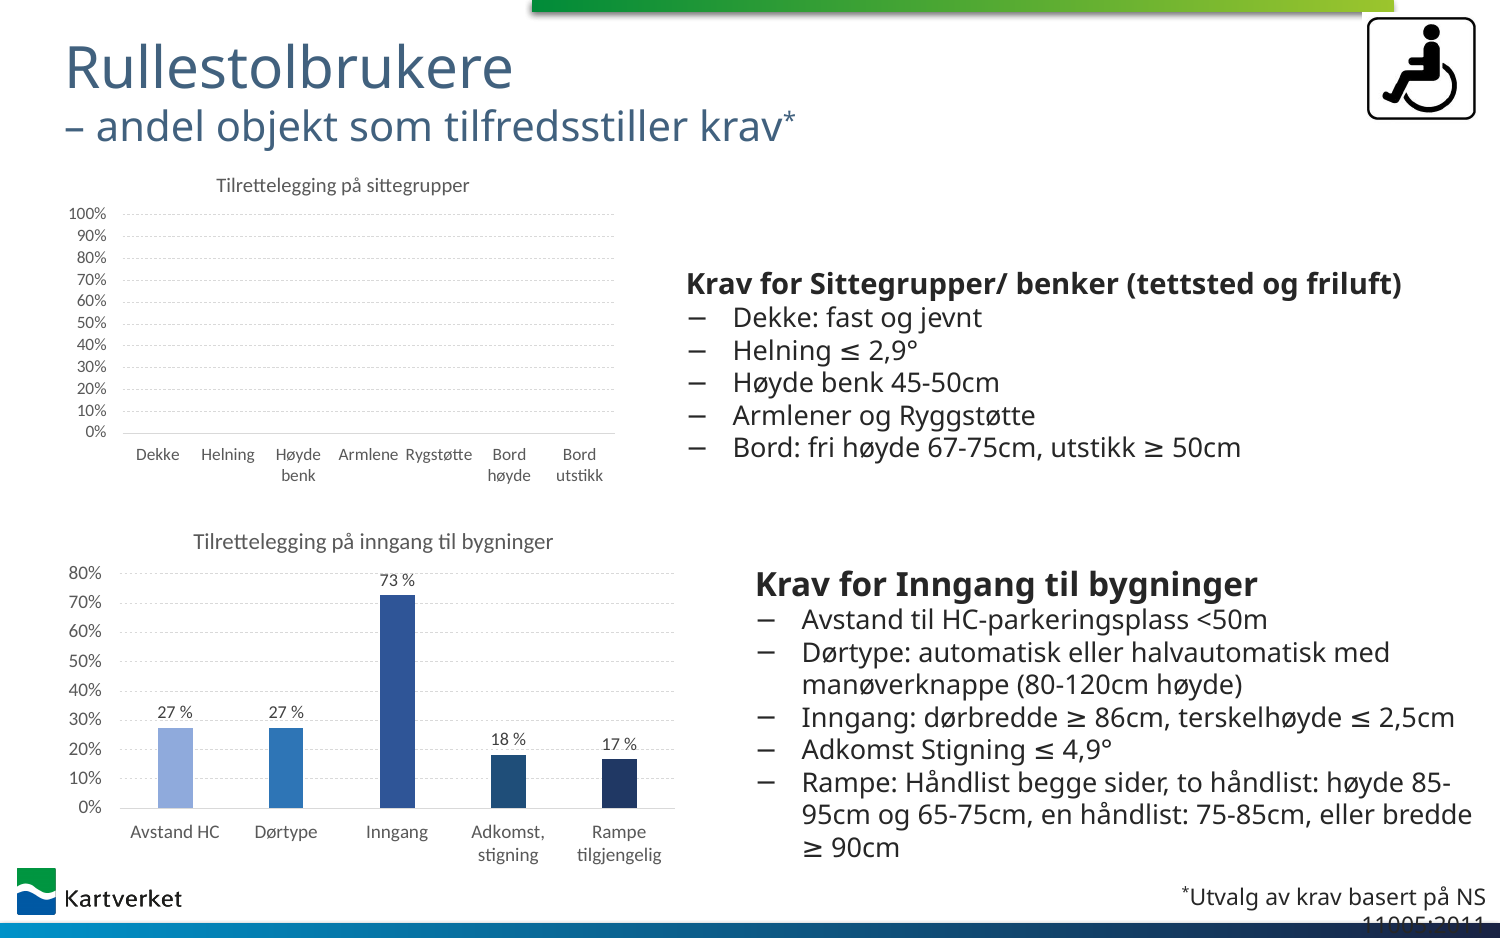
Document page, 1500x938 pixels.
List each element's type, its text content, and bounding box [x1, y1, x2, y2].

text_box *Utvalg av krav basert på NS 11005:2011 [1068, 873, 1500, 938]
picture [1362, 12, 1481, 126]
text_box Rullestolbrukere – andel objekt som tilfredsstiller krav* [49, 25, 1431, 158]
picture [62, 520, 686, 874]
picture [62, 166, 625, 492]
text_box Krav for Sittegrupper/ benker (tettsted og friluft) Dekke: fast og jevnt Helning ≤ 2,9° Høyde benk 45-50cm Armlener og Ryggstøtte Bord: fri høyde 67-75cm, utstikk ≥ 50cm [670, 258, 1418, 471]
text_box Krav for Inngang til bygninger Avstand til HC-parkeringsplass <50m Dørtype: automatisk eller halvautomatisk med manøverknappe (80-120cm høyde) Inngang: dørbredde ≥ 86cm, terskelhøyde ≤ 2,5cm Adkomst Stigning ≤ 4,9° Rampe: Håndlist begge sider, to håndlist: høyde 85-95cm og 65-75cm, en håndlist: 75-85cm, eller bredde ≥ 90cm [740, 555, 1491, 870]
